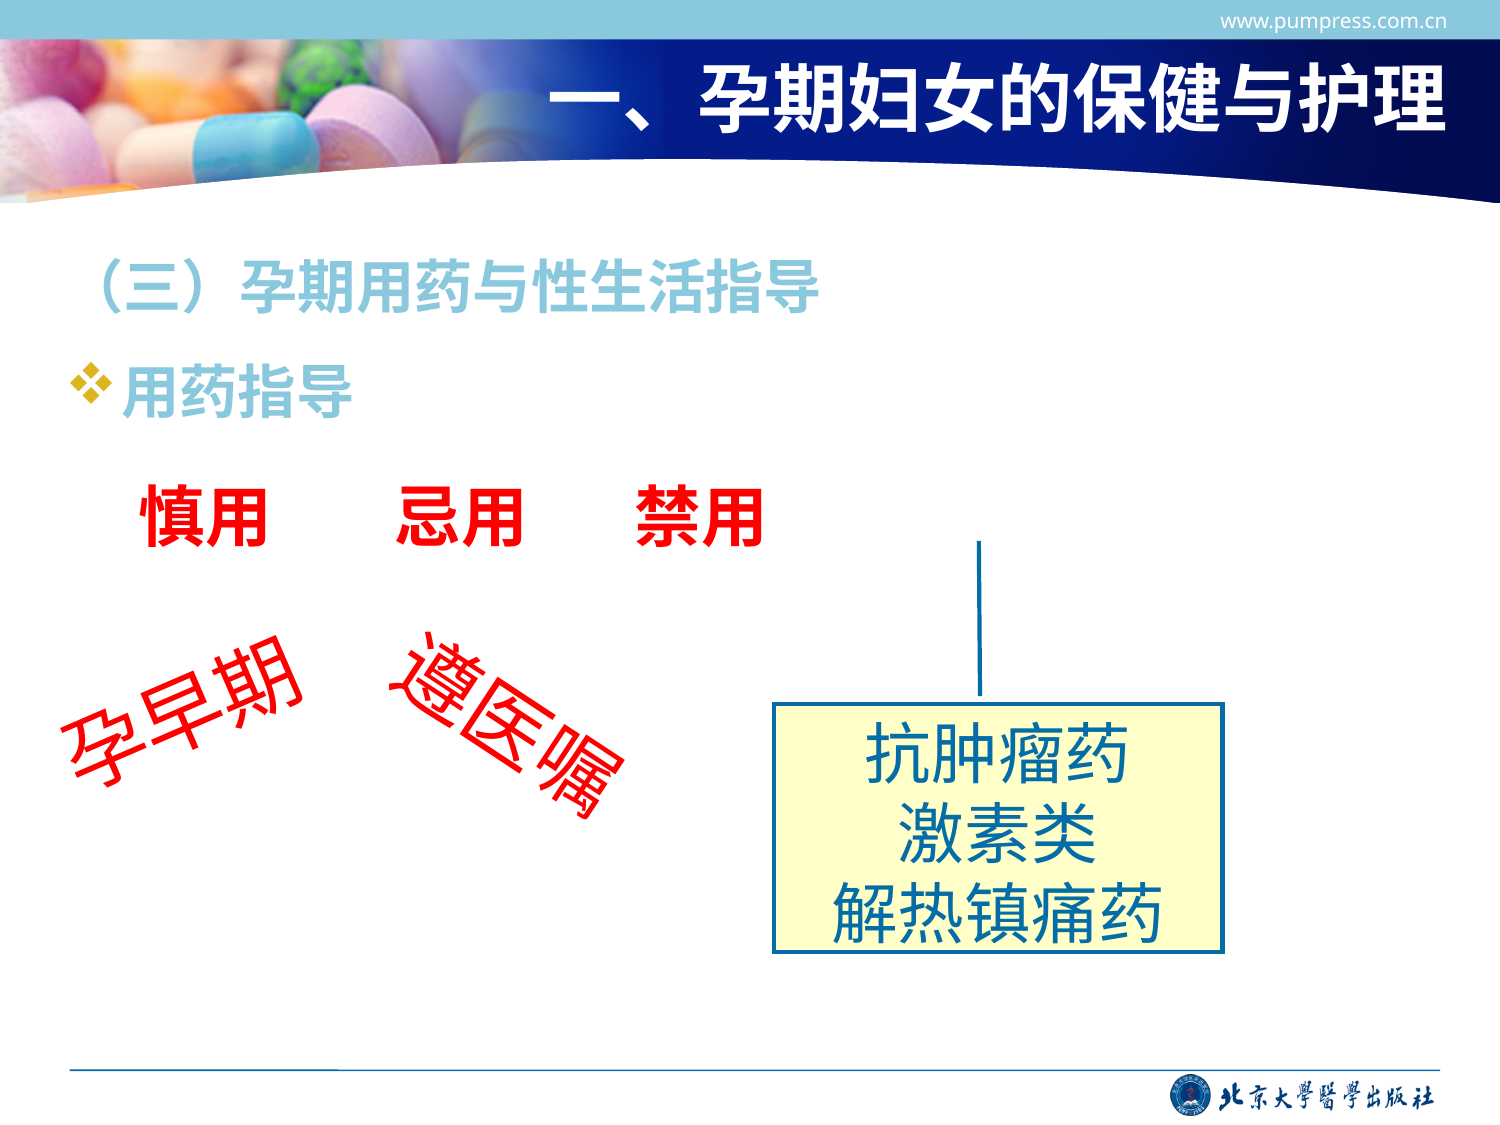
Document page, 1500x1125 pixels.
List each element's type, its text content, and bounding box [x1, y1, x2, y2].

text_box 遵医嘱 [360, 597, 749, 909]
text_box 抗肿瘤药 激素类 解热镇痛药 [773, 704, 1223, 953]
text_box 孕早期 [29, 515, 536, 821]
text_box 慎用 忌用 禁用 [123, 467, 1234, 563]
title 一、孕期妇女的保健与护理 [137, 49, 1463, 143]
picture [1170, 1074, 1436, 1118]
list （三）孕期用药与性生活指导 用药指导 [49, 207, 1463, 1026]
slide_number www.pumpress.com.cn [1024, 0, 1463, 38]
picture [0, 40, 1500, 203]
